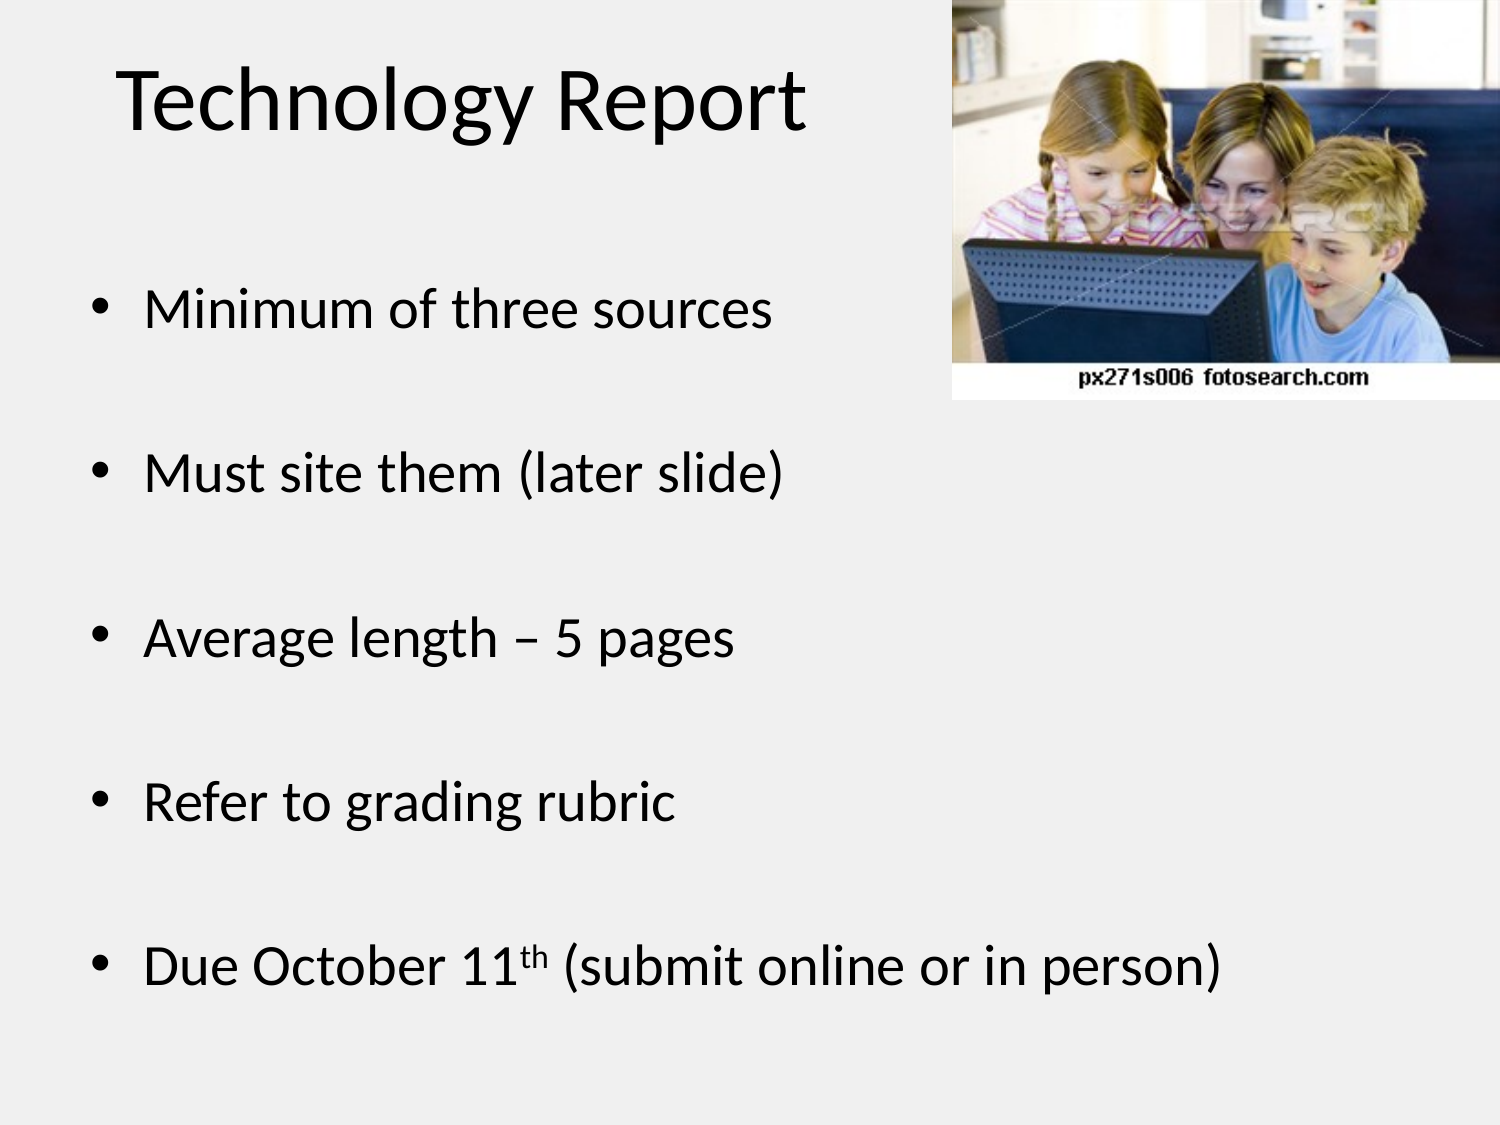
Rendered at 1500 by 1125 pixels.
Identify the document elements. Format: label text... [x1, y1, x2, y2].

list Minimum of three sources Must site them (later slide) Average length – 5 pages Refer to grading rubric Due October 11th (submit online or in person) [75, 262, 1425, 1005]
title Technology Report [0, 0, 949, 188]
picture [951, 0, 1500, 401]
